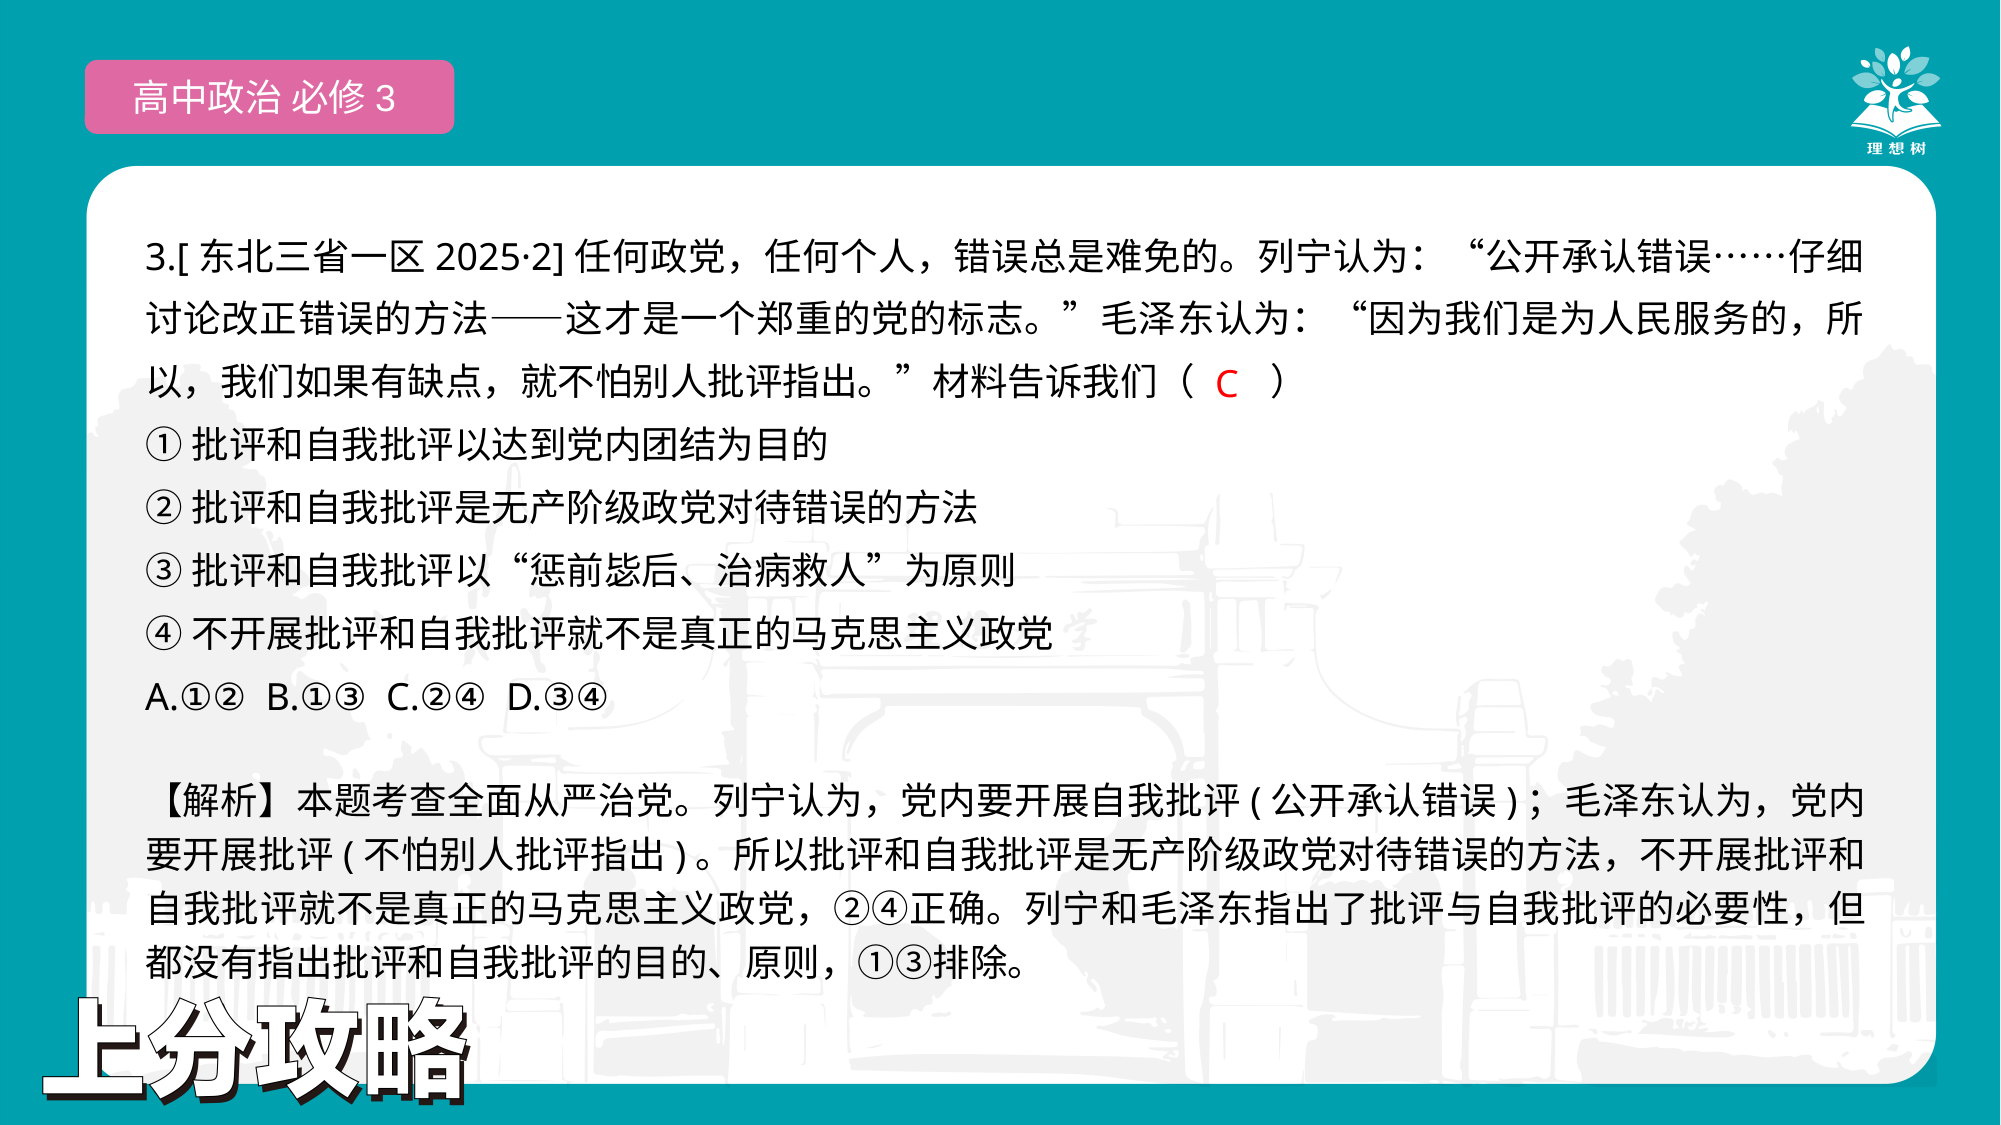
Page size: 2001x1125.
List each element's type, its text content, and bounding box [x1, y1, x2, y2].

text_box C [1190, 330, 1308, 413]
picture [0, 0, 2001, 1125]
text_box 【解析】本题考查全面从严治党。列宁认为，党内要开展自我批评(公开承认错误)；毛泽东认为，党内要开展批评(不怕别人批评指出)。所以批评和自我批评是无产阶级政党对待错误的方法，不开展批评和自我批评就不是真正的马克思主义政党，②④正确。列宁和毛泽东指出了批评与自我批评的必要性，但都没有指出批评和自我批评的目的、原则，①③排除。 [130, 760, 1881, 992]
text_box 高中政治 必修3 [83, 58, 456, 135]
text_box 3.[东北三省一区2025·2]任何政党，任何个人，错误总是难免的。列宁认为：“公开承认错误……仔细讨论改正错误的方法——这才是一个郑重的党的标志。”毛泽东认为：“因为我们是为人民服务的，所以，我们如果有缺点，就不怕别人批评指出。”材料告诉我们（ ） ①批评和自我批评以达到党内团结为目的 ②批评和自我批评是无产阶级政党对待错误的方法 ③批评和自我批评以“惩前毖后、治病救人”为原则 ④不开展批评和自我批评就不是真正的马克思主义政党 A.①② B.①③ C.②④ D.③④ [130, 207, 1880, 726]
